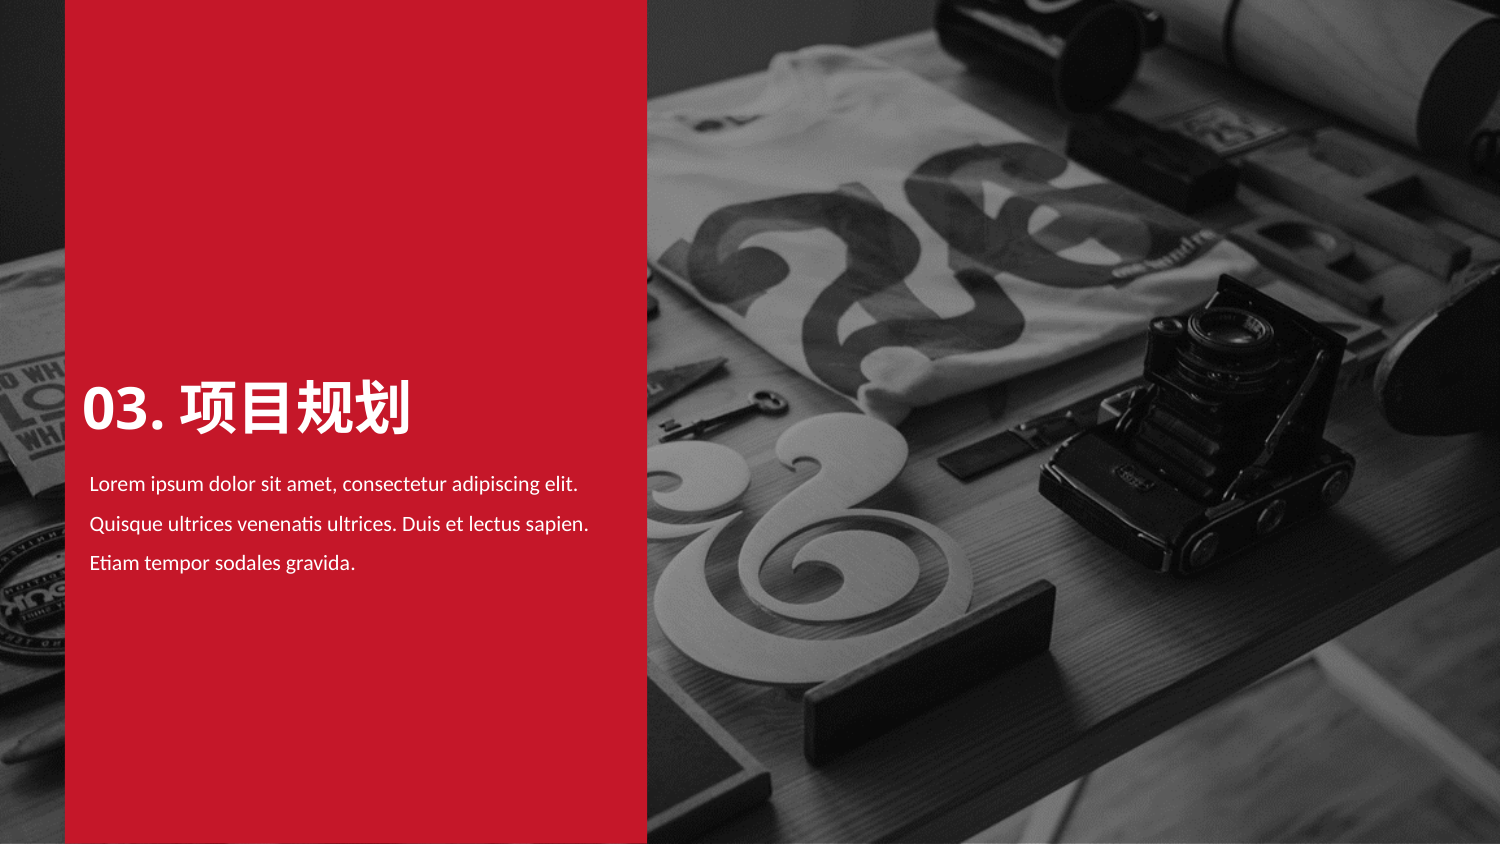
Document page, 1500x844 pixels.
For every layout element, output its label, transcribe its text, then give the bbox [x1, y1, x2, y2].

text_box Lorem ipsum dolor sit amet, consectetur adipiscing elit. Quisque ultrices venenatis ultrices. Duis et lectus sapien. Etiam tempor sodales gravida. [74, 449, 657, 582]
picture [648, 0, 1500, 844]
text_box 03.项目规划 [68, 363, 428, 449]
text_box [64, 0, 648, 844]
picture [0, 0, 64, 844]
